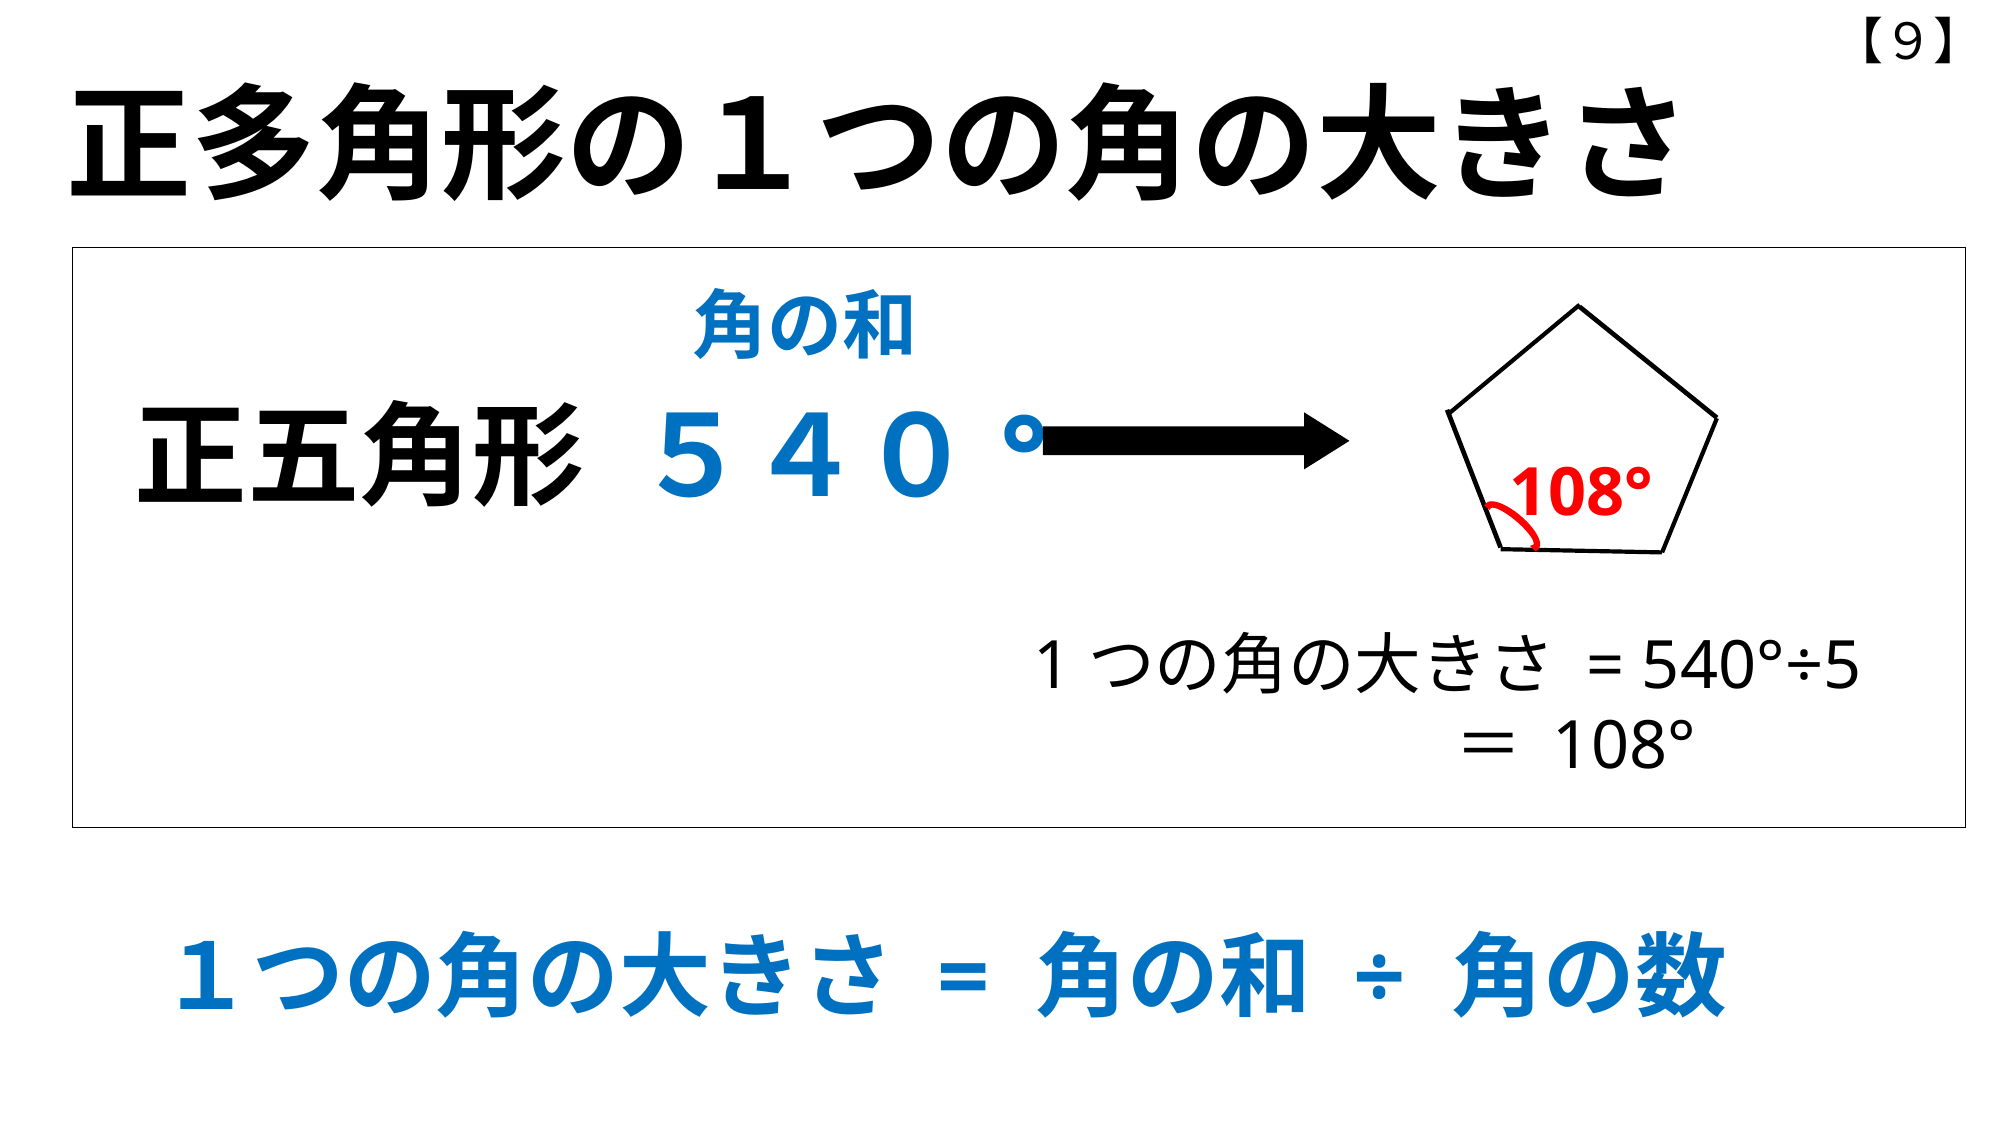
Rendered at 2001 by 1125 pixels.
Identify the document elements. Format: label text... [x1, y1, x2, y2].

text_box 108° [1501, 441, 1662, 537]
text_box [1042, 412, 1350, 470]
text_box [1446, 409, 1501, 548]
text_box 正多角形の１つの角の大きさ [51, 57, 1756, 222]
text_box 1つの角の大きさ = 540°÷5 ＝ 108° [1019, 614, 1930, 790]
text_box 正五角形 ５４０° [120, 376, 1121, 527]
text_box 【９】 [1818, 1, 2000, 77]
text_box [72, 247, 1966, 828]
text_box 角の和 [678, 270, 1020, 376]
text_box １つの角の大きさ = 角の和 ÷ 角の数 [146, 910, 1942, 1036]
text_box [1579, 306, 1717, 418]
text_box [1448, 304, 1580, 415]
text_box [1662, 418, 1717, 553]
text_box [1500, 549, 1663, 553]
text_box [1530, 537, 1541, 549]
